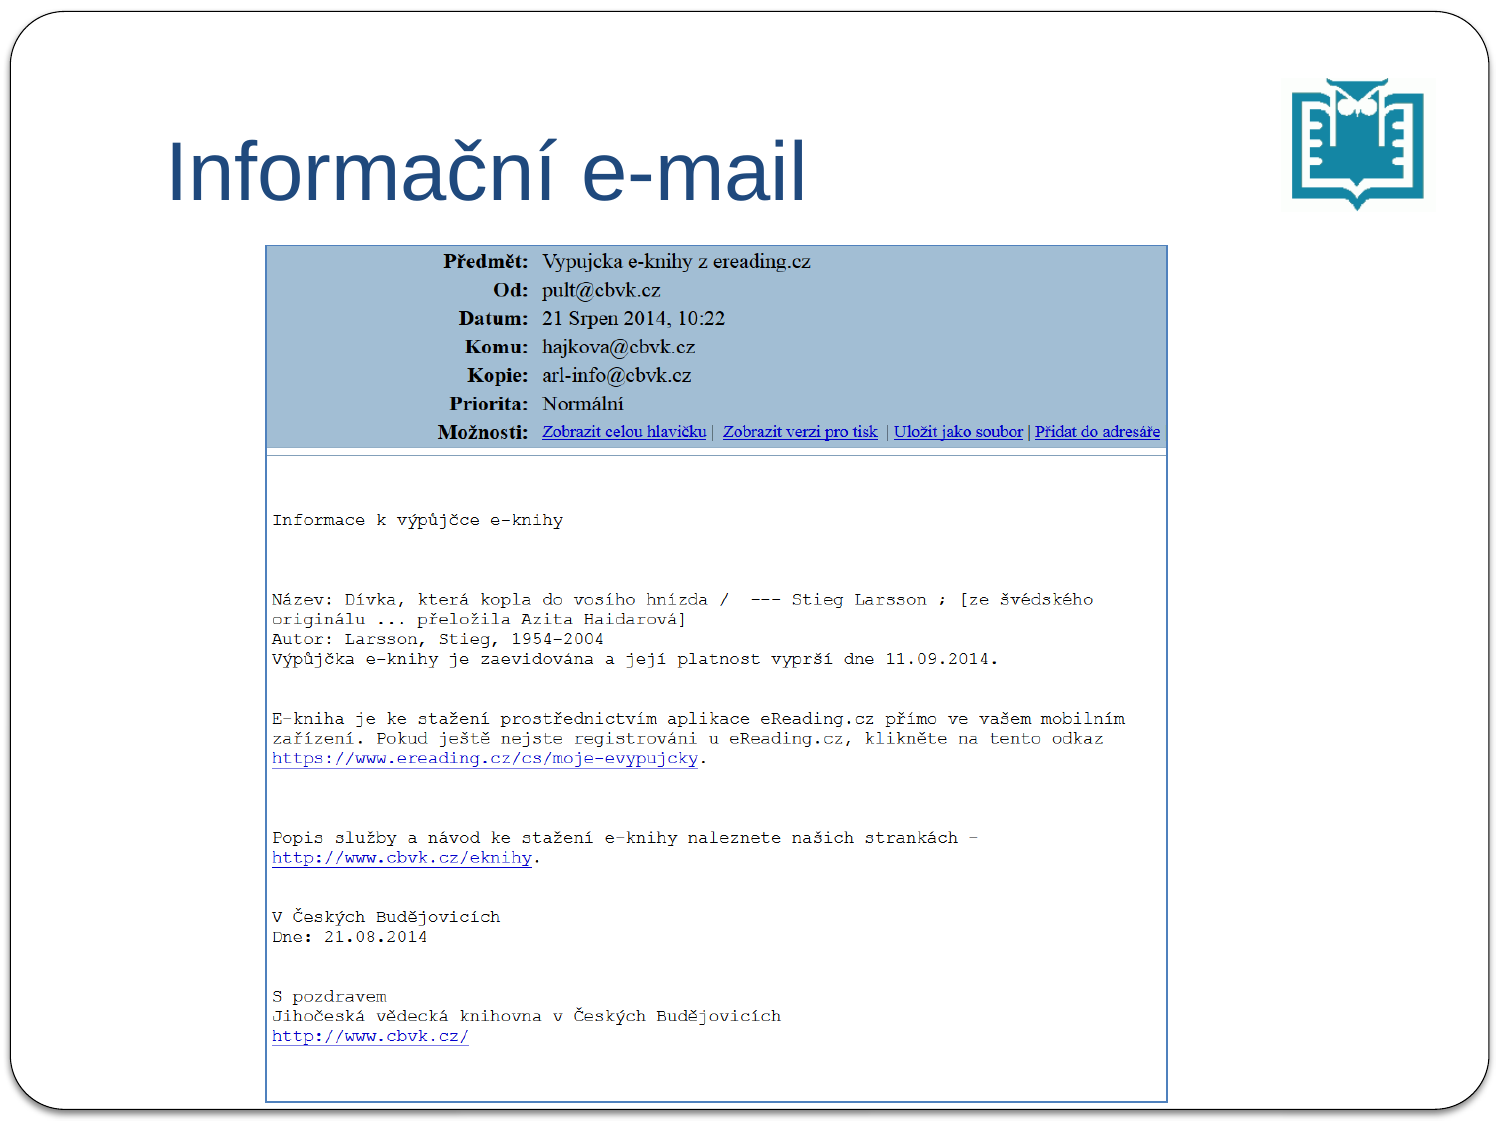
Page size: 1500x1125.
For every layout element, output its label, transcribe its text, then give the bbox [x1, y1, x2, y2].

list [266, 245, 1167, 1102]
title Informační e-mail [149, 44, 1426, 233]
picture [1281, 77, 1436, 212]
